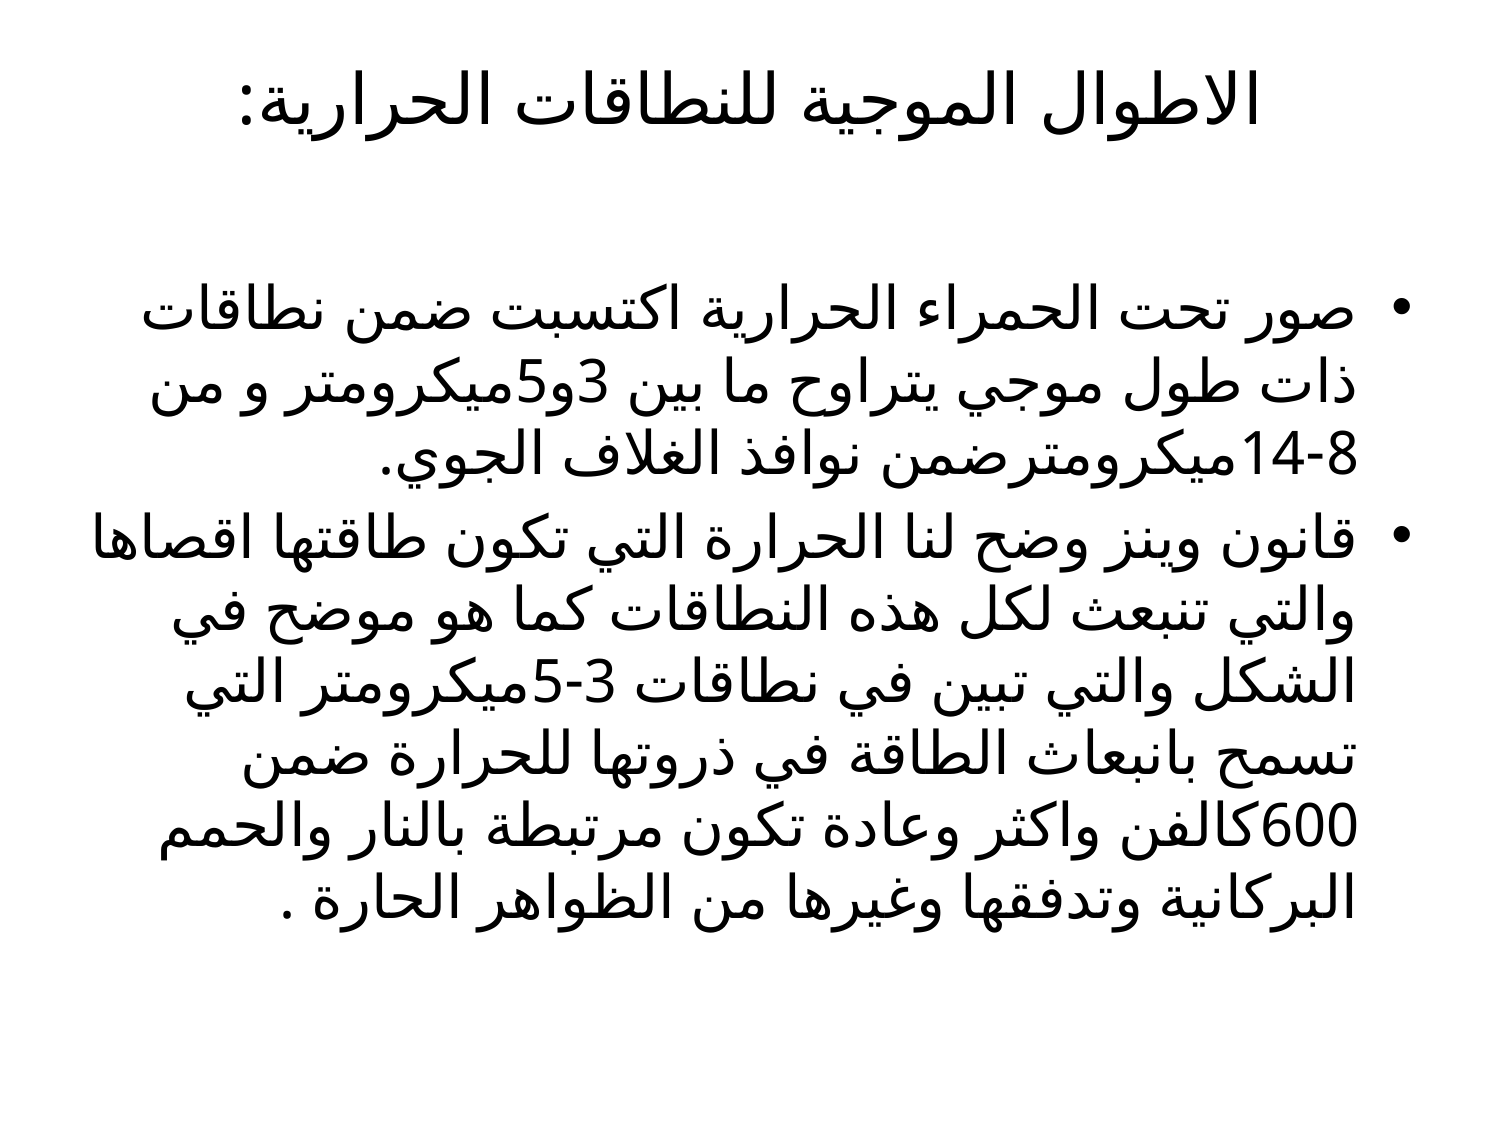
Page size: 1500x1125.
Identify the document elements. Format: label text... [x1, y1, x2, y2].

title الاطوال الموجية للنطاقات الحرارية: [75, 45, 1425, 233]
list صور تحت الحمراء الحرارية اكتسبت ضمن نطاقات ذات طول موجي يتراوح ما بين 3و5ميكرومتر و من 8-14ميكرومترضمن نوافذ الغلاف الجوي. قانون وينز وضح لنا الحرارة التي تكون طاقتها اقصاها والتي تنبعث لكل هذه النطاقات كما هو موضح في الشكل والتي تبين في نطاقات 3-5ميكرومتر التي تسمح بانبعاث الطاقة في ذروتها للحرارة ضمن 600كالفن واكثر وعادة تكون مرتبطة بالنار والحمم البركانية وتدفقها وغيرها من الظواهر الحارة . [75, 262, 1425, 1005]
